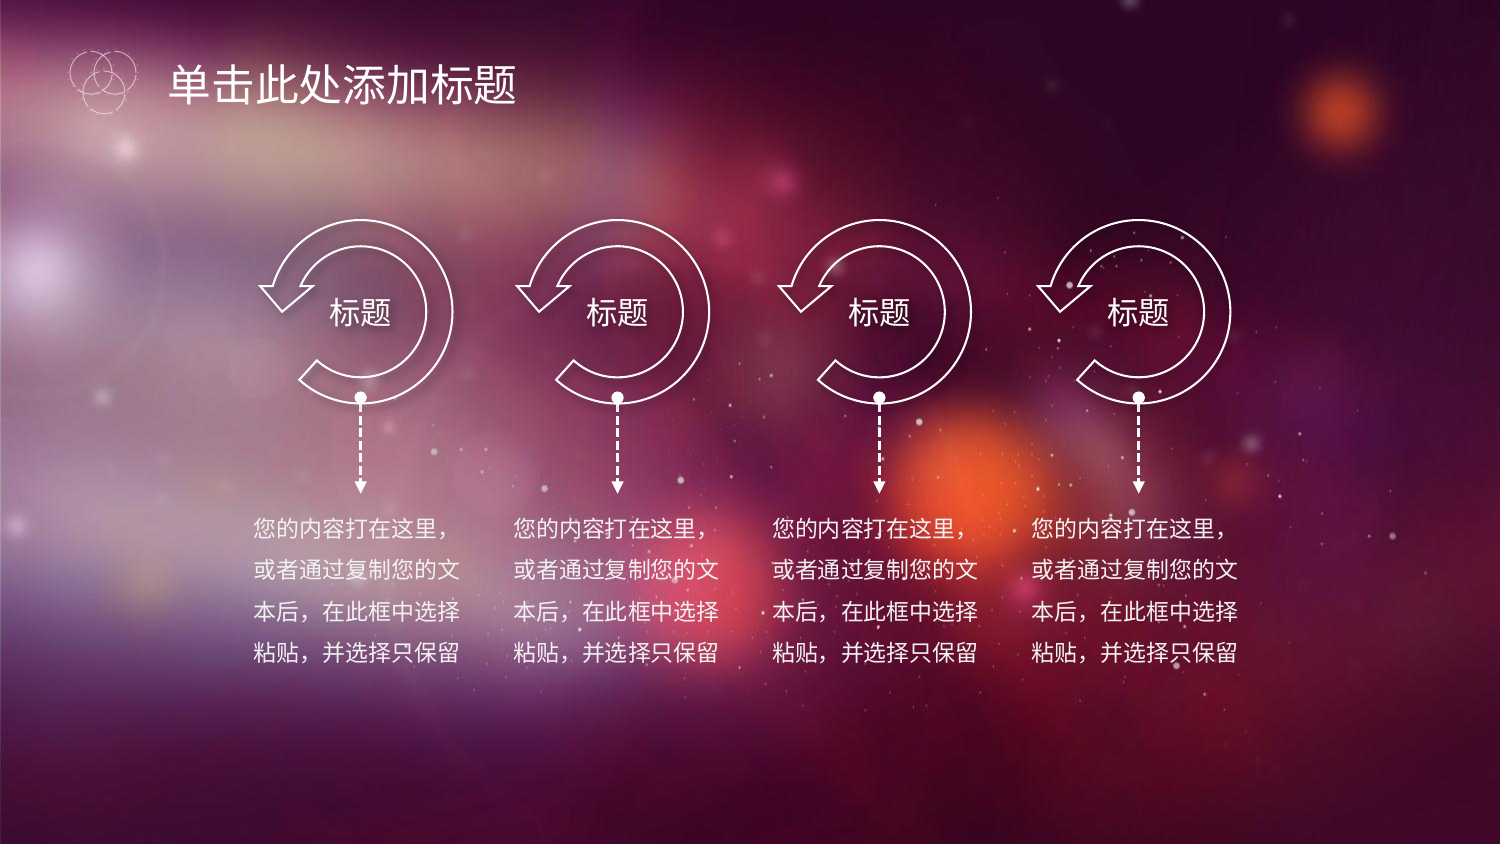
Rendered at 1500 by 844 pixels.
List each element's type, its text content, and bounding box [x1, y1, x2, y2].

text_box 您的内容打在这里，或者通过复制您的文本后，在此框中选择粘贴，并选择只保留 [760, 495, 993, 672]
picture [0, 0, 1500, 844]
text_box 标题 [776, 219, 973, 405]
text_box 标题 [1035, 219, 1232, 405]
text_box 标题 [257, 219, 454, 405]
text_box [67, 48, 140, 116]
text_box 单击此处添加标题 [152, 50, 533, 118]
text_box 您的内容打在这里，或者通过复制您的文本后，在此框中选择粘贴，并选择只保留 [501, 495, 733, 672]
text_box 您的内容打在这里，或者通过复制您的文本后，在此框中选择粘贴，并选择只保留 [242, 495, 474, 672]
text_box 您的内容打在这里，或者通过复制您的文本后，在此框中选择粘贴，并选择只保留 [1020, 495, 1252, 672]
text_box 标题 [514, 219, 711, 405]
